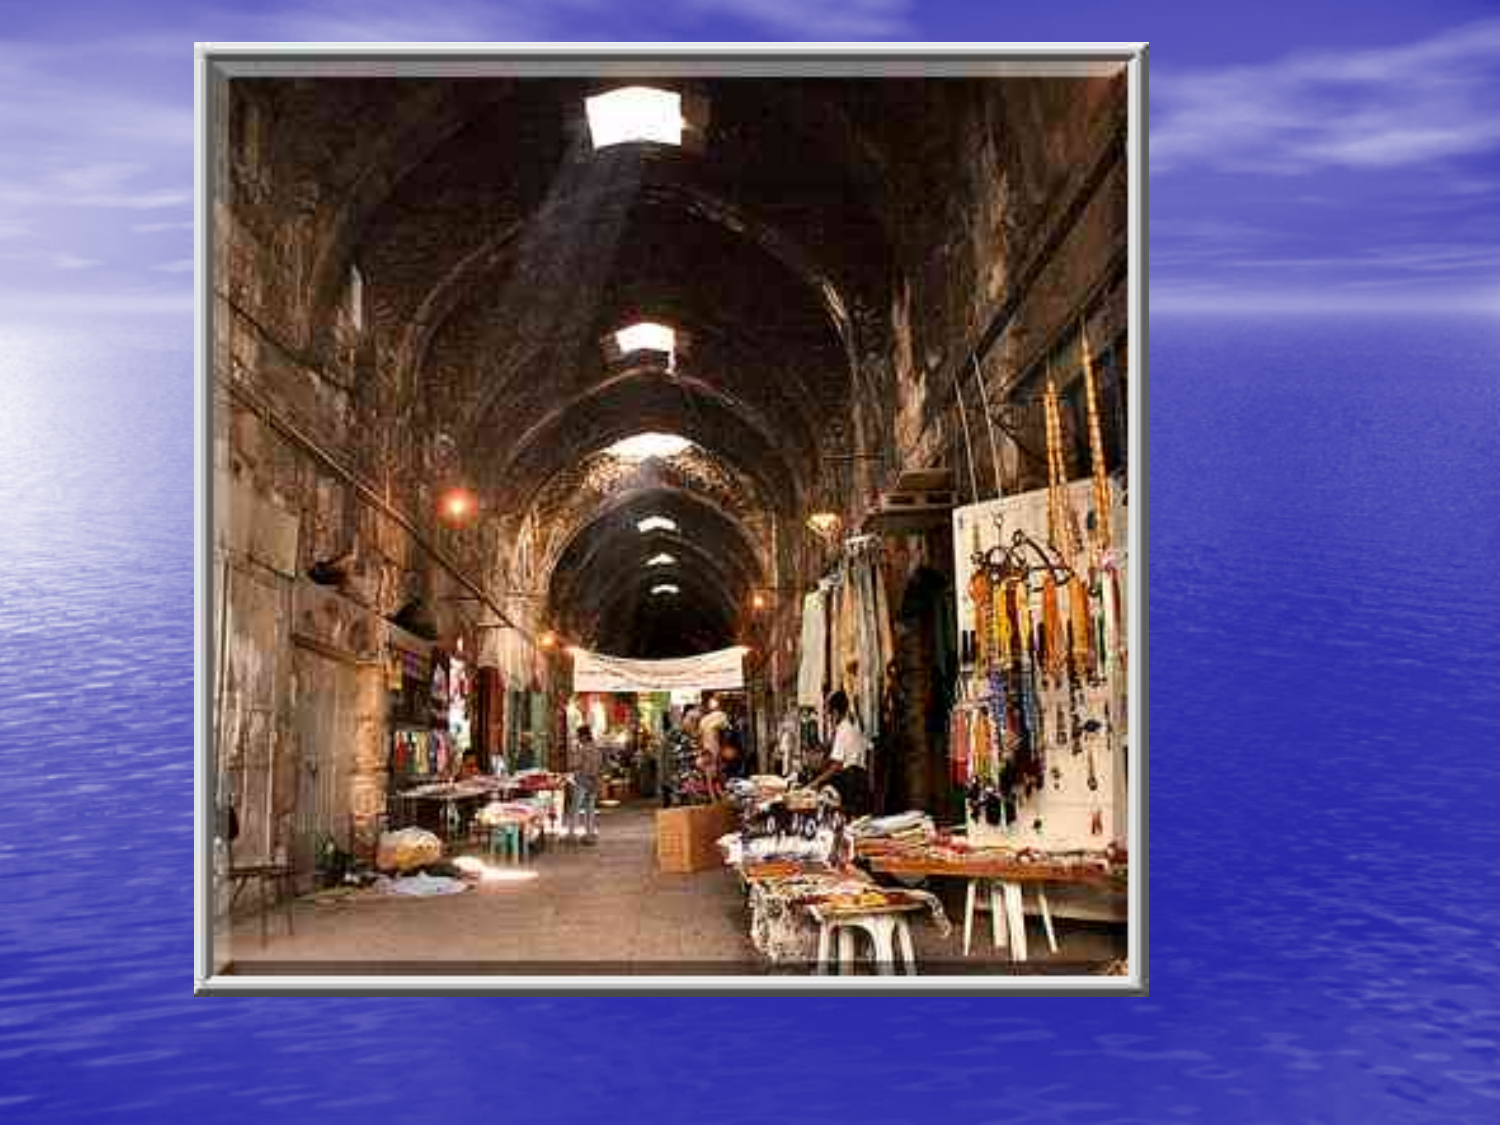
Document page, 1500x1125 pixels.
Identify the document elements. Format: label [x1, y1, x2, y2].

picture [194, 42, 1149, 997]
